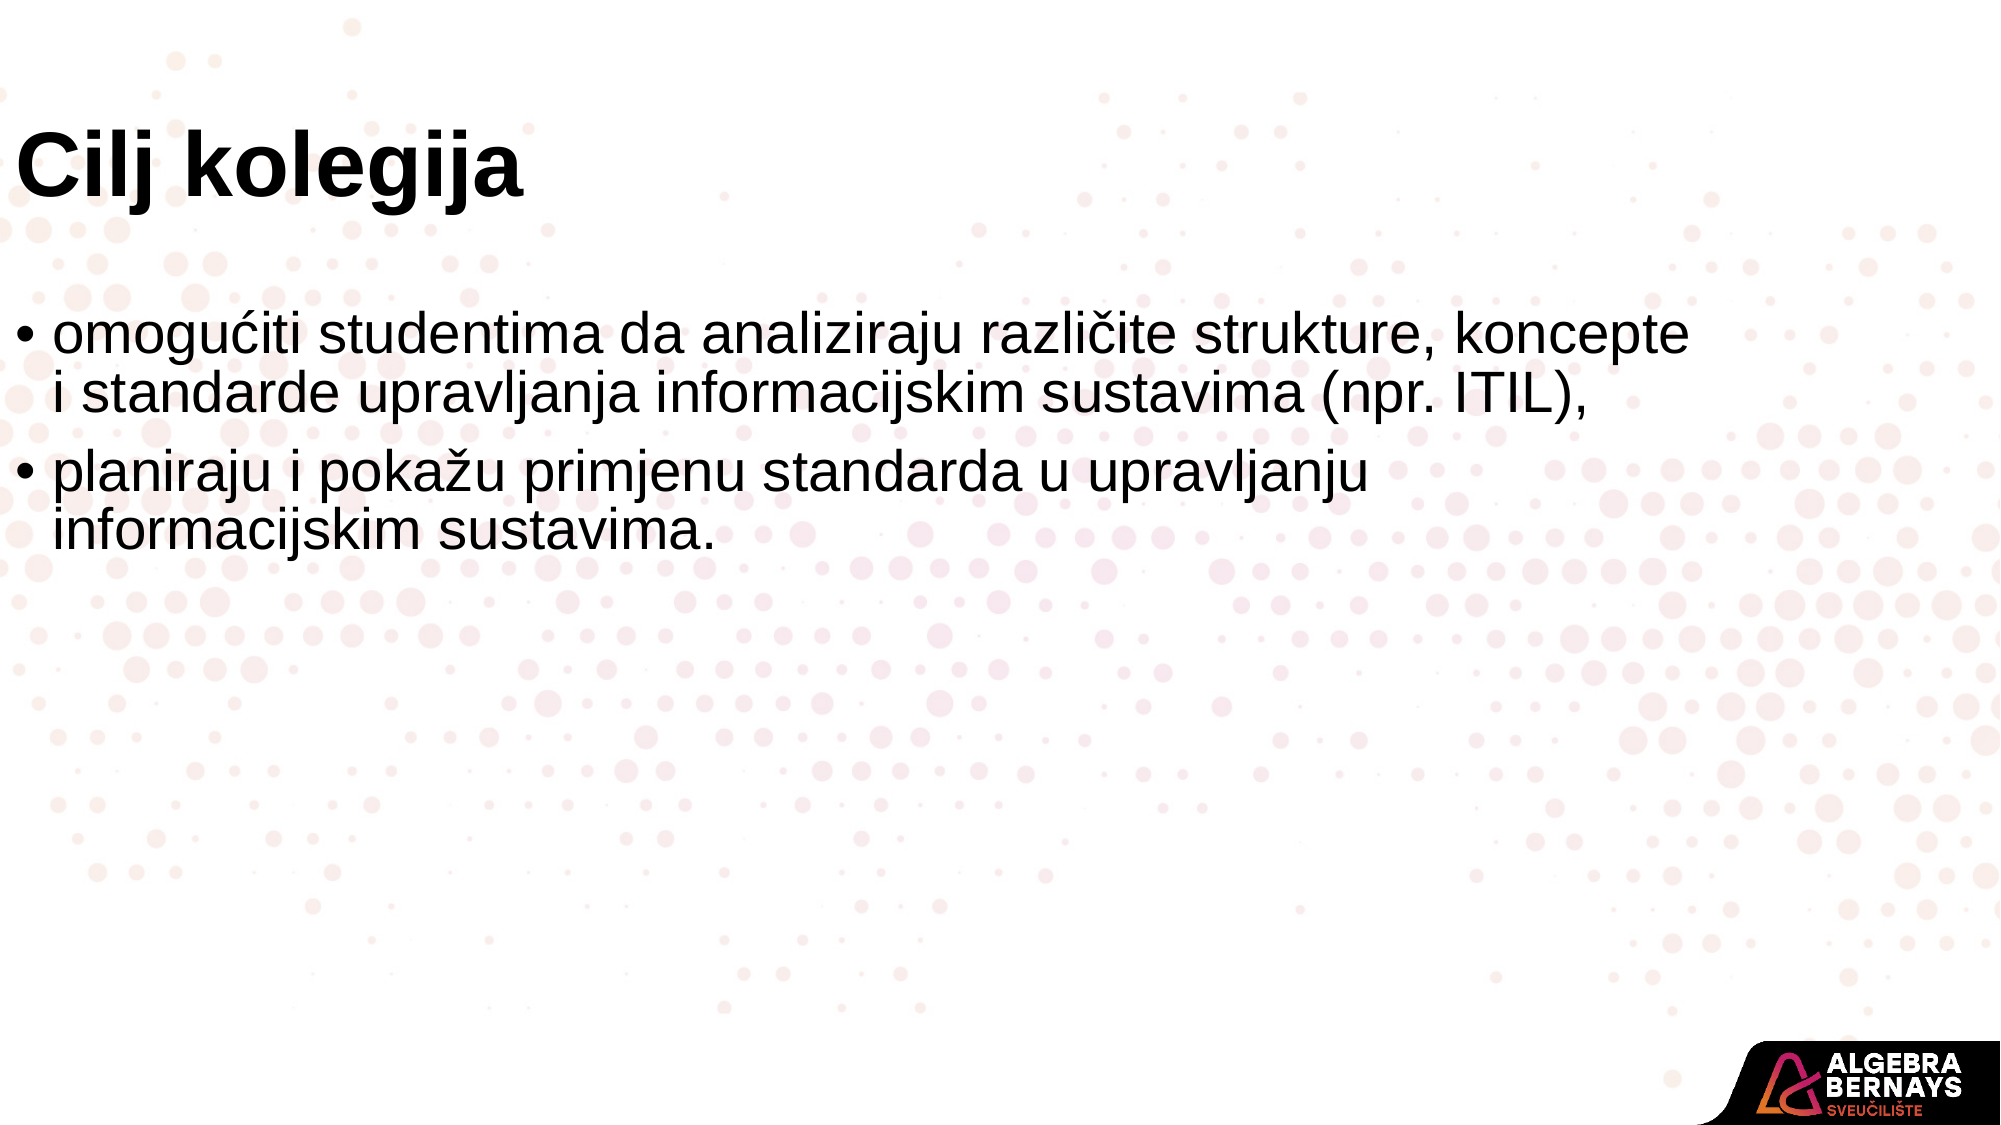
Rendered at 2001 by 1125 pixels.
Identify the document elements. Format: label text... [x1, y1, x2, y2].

title Cilj kolegija [0, 59, 1725, 278]
picture [0, 0, 2000, 1125]
list omogućiti studentima da analiziraju različite strukture, koncepte i standarde upravljanja informacijskim sustavima (npr. ITIL), planiraju i pokažu primjenu standarda u upravljanju informacijskim sustavima. [0, 299, 1725, 1014]
